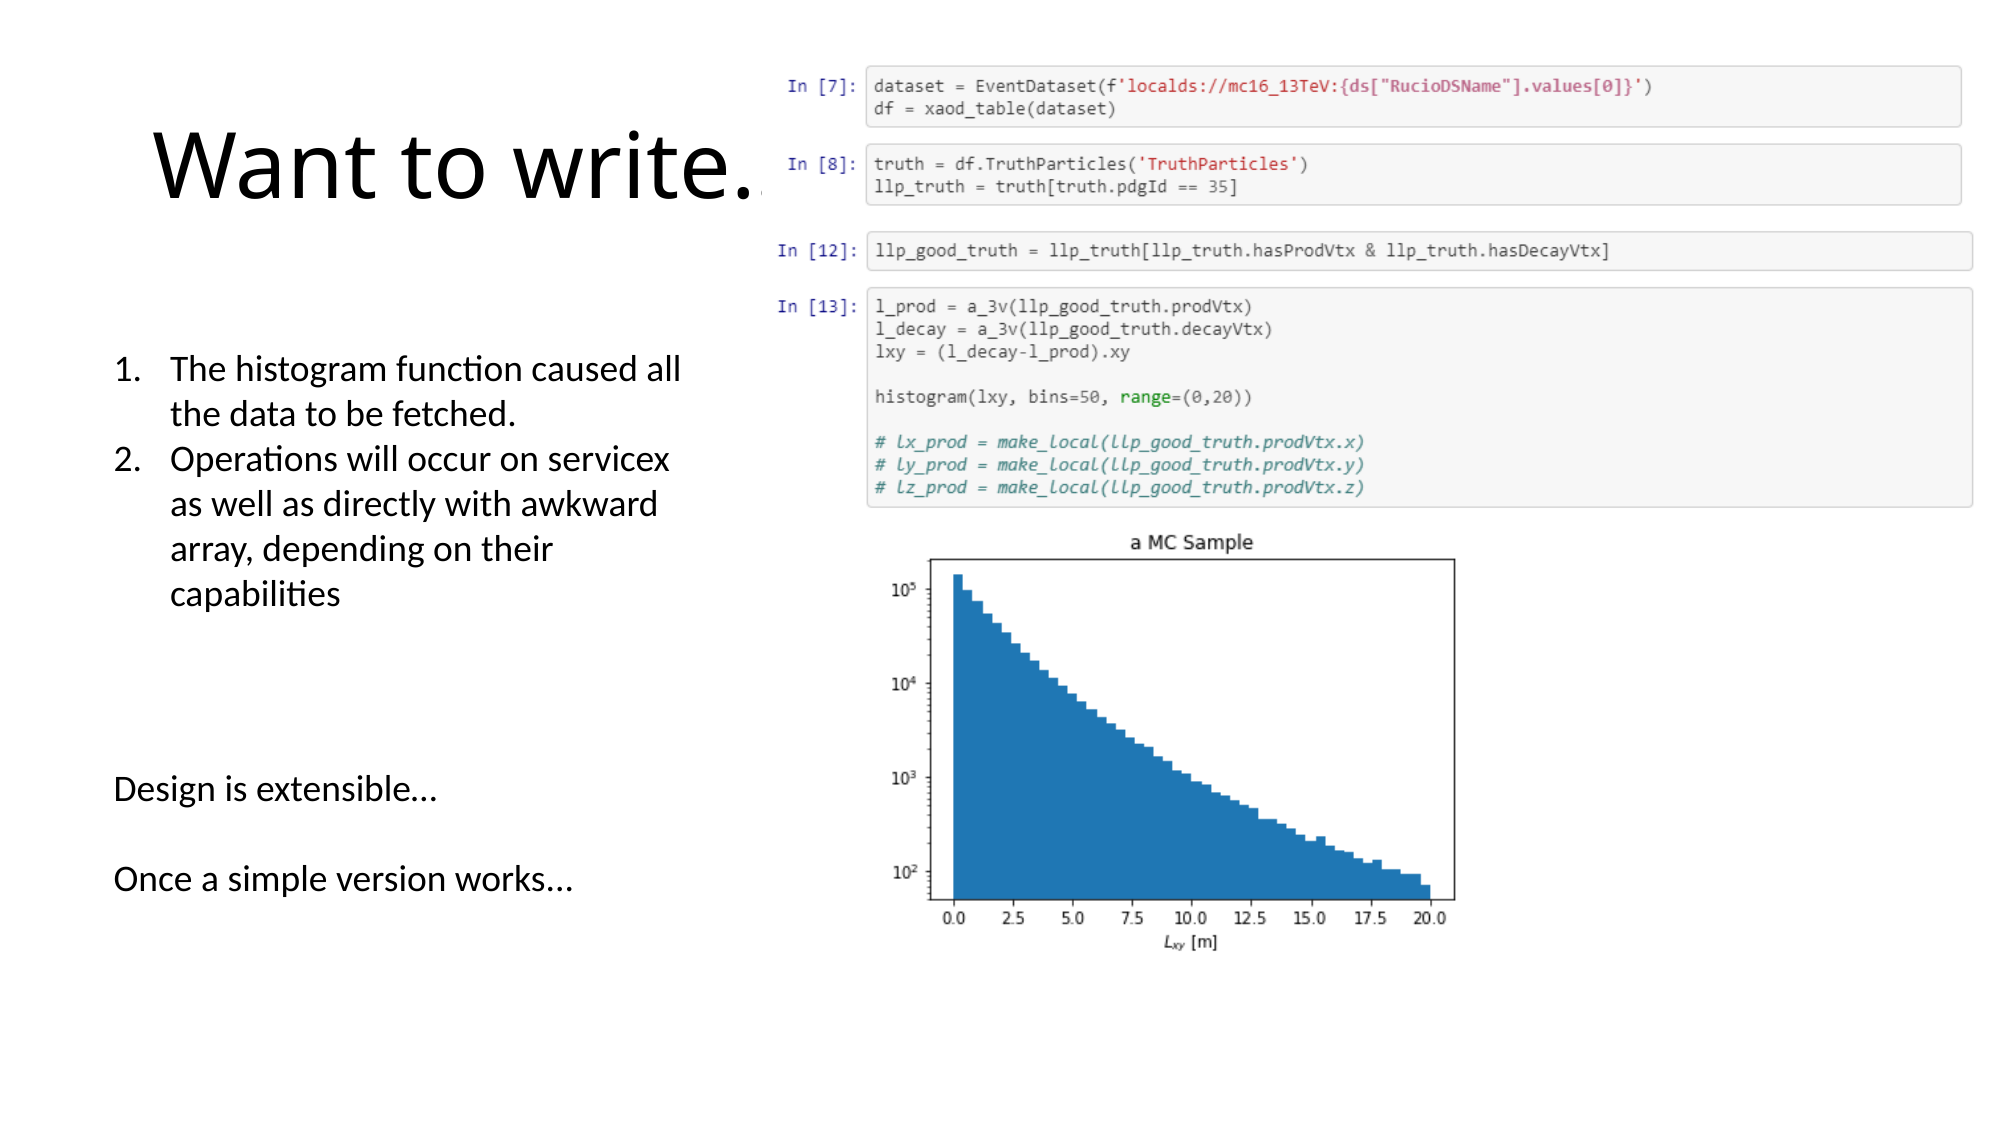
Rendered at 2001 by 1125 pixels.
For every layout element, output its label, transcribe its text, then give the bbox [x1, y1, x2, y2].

picture [762, 59, 2000, 973]
title Want to write… [137, 59, 762, 278]
text_box Design is extensible… Once a simple version works... [98, 756, 806, 906]
text_box The histogram function caused all the data to be fetched. Operations will occur on servicex as well as directly with awkward array, depending on their capabilities [98, 337, 709, 622]
